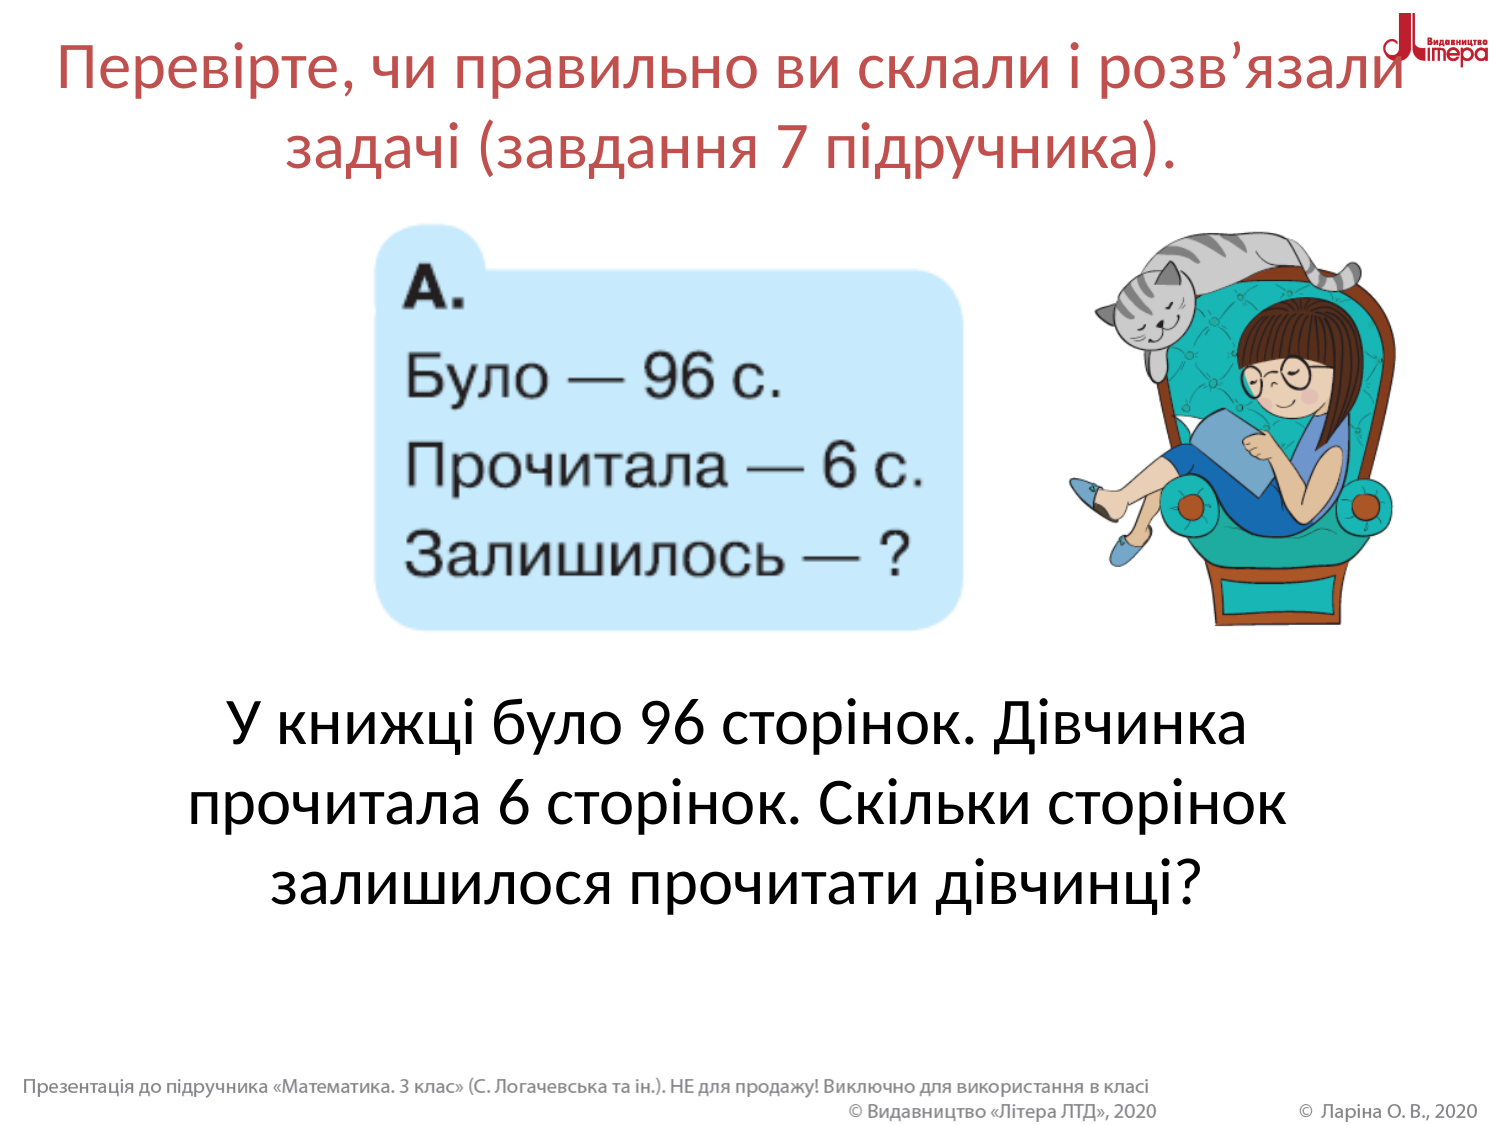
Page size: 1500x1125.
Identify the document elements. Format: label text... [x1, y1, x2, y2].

text_box У книжці було 96 сторінок. Дівчинка прочитала 6 сторінок. Скільки сторінок залишилося прочитати дівчинці? [82, 649, 1394, 946]
title Перевірте, чи правильно ви склали і розв’язали задачі (завдання 7 підручника). [29, 19, 1436, 185]
picture [0, 0, 1500, 1125]
